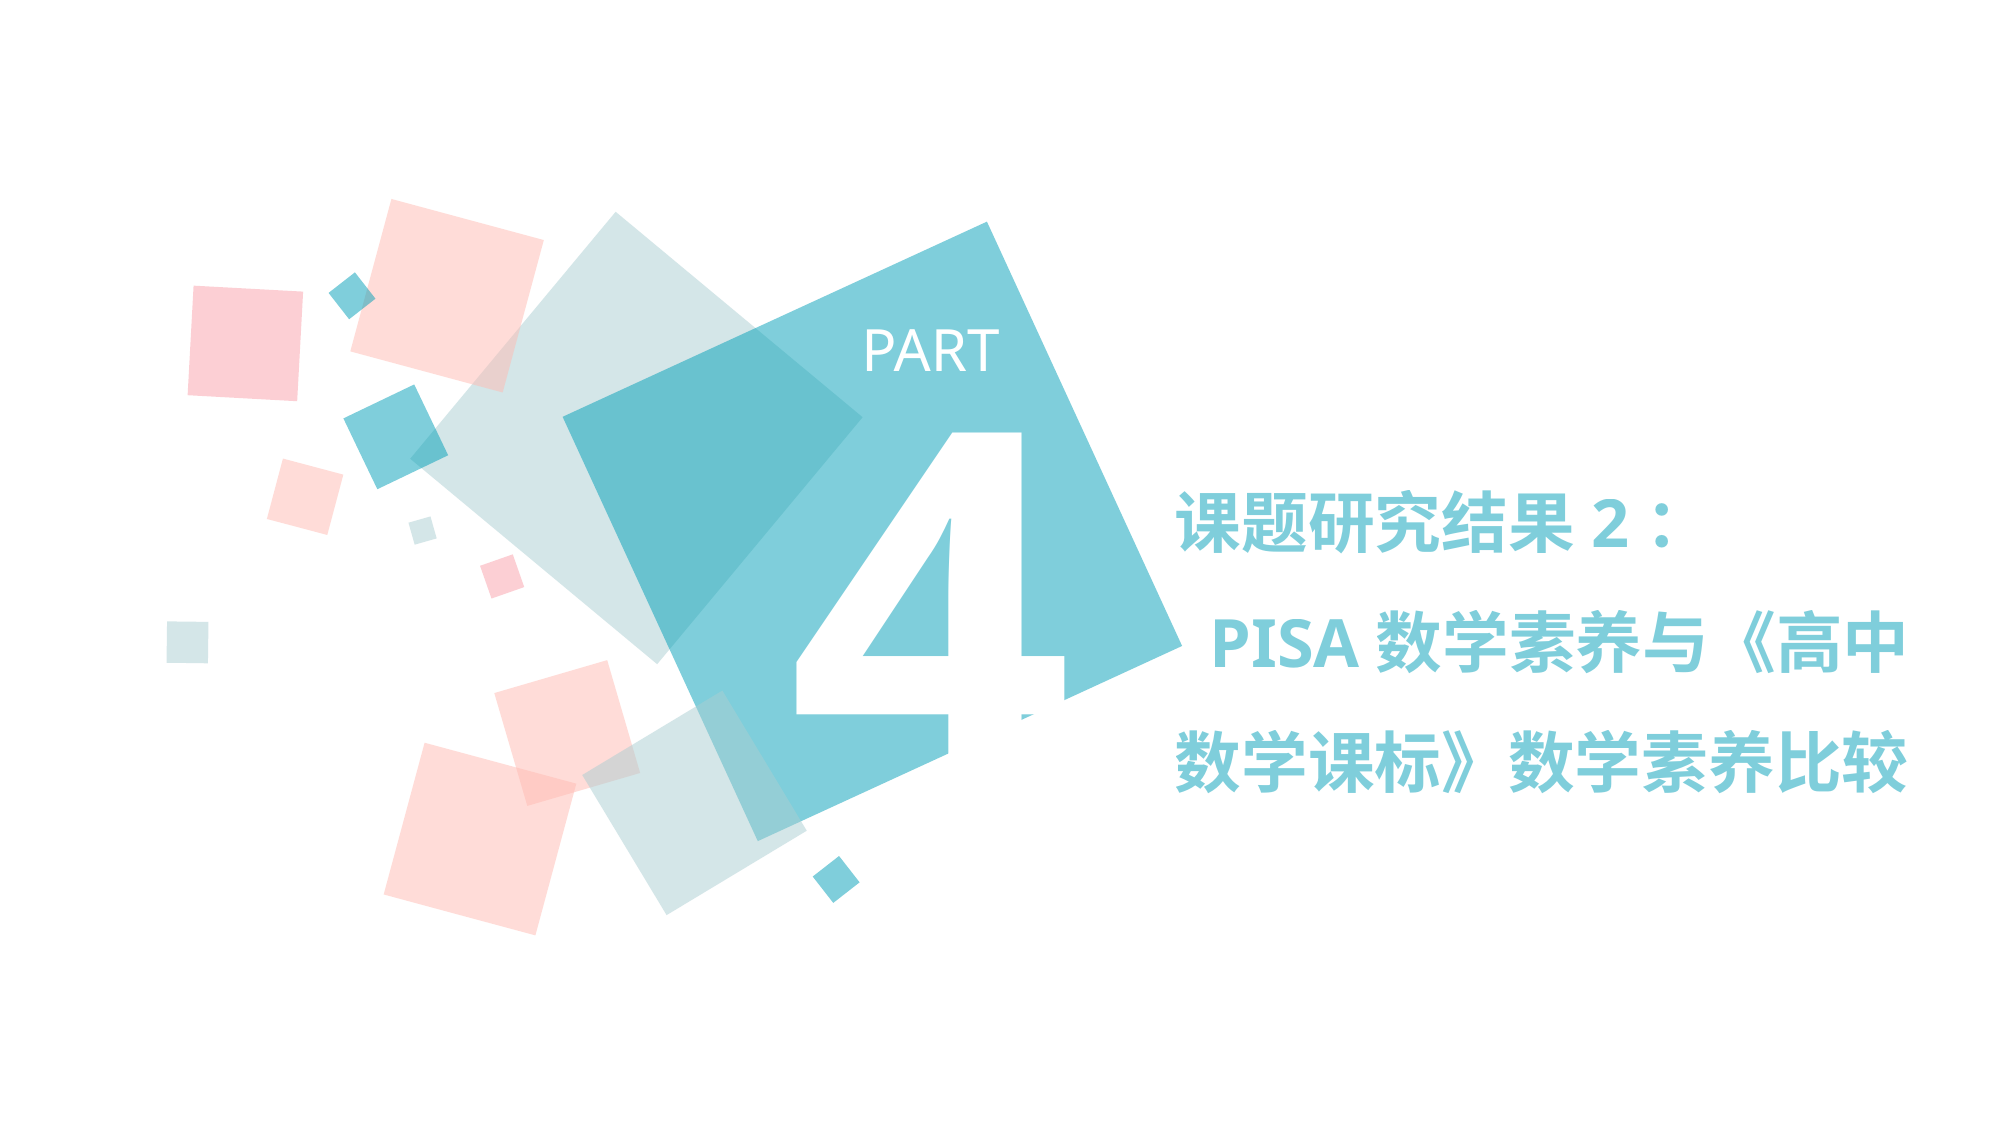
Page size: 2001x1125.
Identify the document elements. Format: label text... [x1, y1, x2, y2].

text_box 课题研究结果2： PISA数学素养与《高中数学课标》数学素养比较 [1159, 433, 1953, 809]
text_box 4 [773, 283, 1088, 896]
text_box PART [846, 305, 1015, 391]
